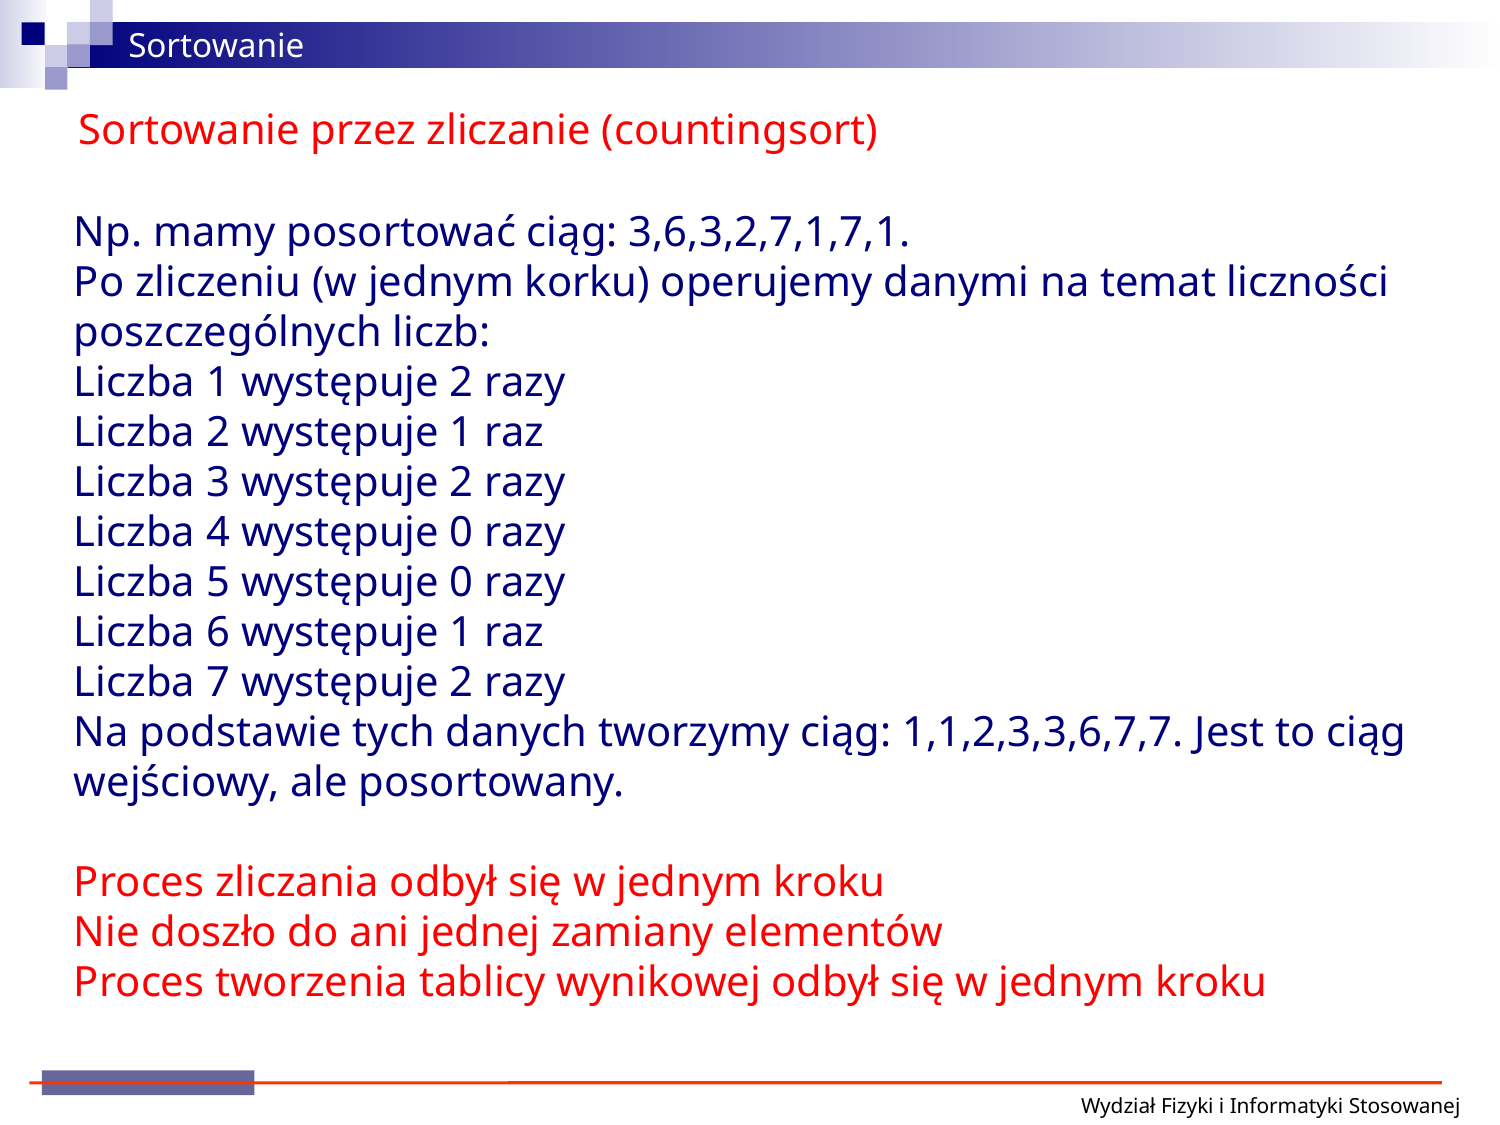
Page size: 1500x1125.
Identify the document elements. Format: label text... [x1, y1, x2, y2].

text_box Sortowanie [113, 16, 749, 71]
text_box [29, 1070, 1443, 1096]
text_box Sortowanie przez zliczanie (countingsort) [64, 95, 904, 161]
text_box Np. mamy posortować ciąg: 3,6,3,2,7,1,7,1. Po zliczeniu (w jednym korku) operujemy danymi na temat liczności poszczególnych liczb: Liczba 1 występuje 2 razy Liczba 2 występuje 1 raz Liczba 3 występuje 2 razy Liczba 4 występuje 0 razy Liczba 5 występuje 0 razy Liczba 6 występuje 1 raz Liczba 7 występuje 2 razy Na podstawie tych danych tworzymy ciąg: 1,1,2,3,3,6,7,7. Jest to ciąg wejściowy, ale posortowany. Proces zliczania odbył się w jednym kroku Nie doszło do ani jednej zamiany elementów Proces tworzenia tablicy wynikowej odbył się w jednym kroku [59, 197, 1428, 1063]
text_box Wydział Fizyki i Informatyki Stosowanej [1066, 1084, 1476, 1125]
